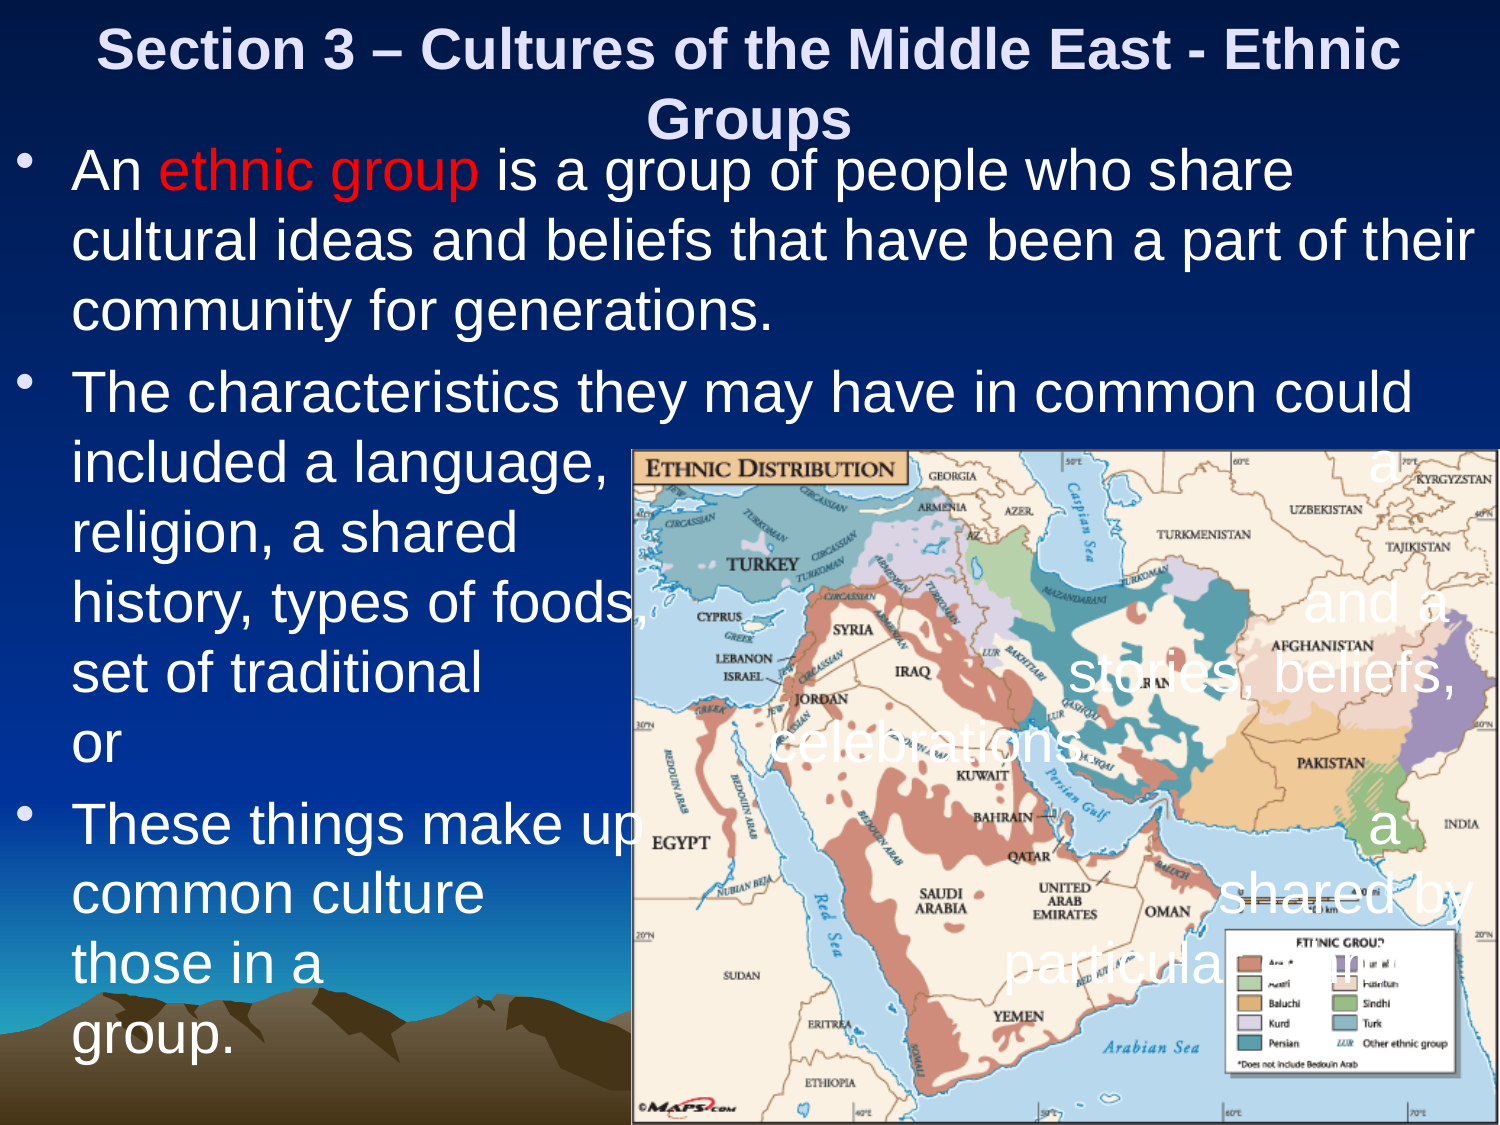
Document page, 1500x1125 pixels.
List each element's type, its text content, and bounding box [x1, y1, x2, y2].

list An ethnic group is a group of people who share cultural ideas and beliefs that have been a part of their community for generations. The characteristics they may have in common could included a language, a religion, a shared history, types of foods, and a set of traditional stories, beliefs, or celebrations. These things make up a common culture shared by those in a particular ethnic group. [0, 124, 1500, 863]
title Section 3 – Cultures of the Middle East - Ethnic Groups [0, 0, 1500, 124]
picture [630, 449, 1500, 1125]
